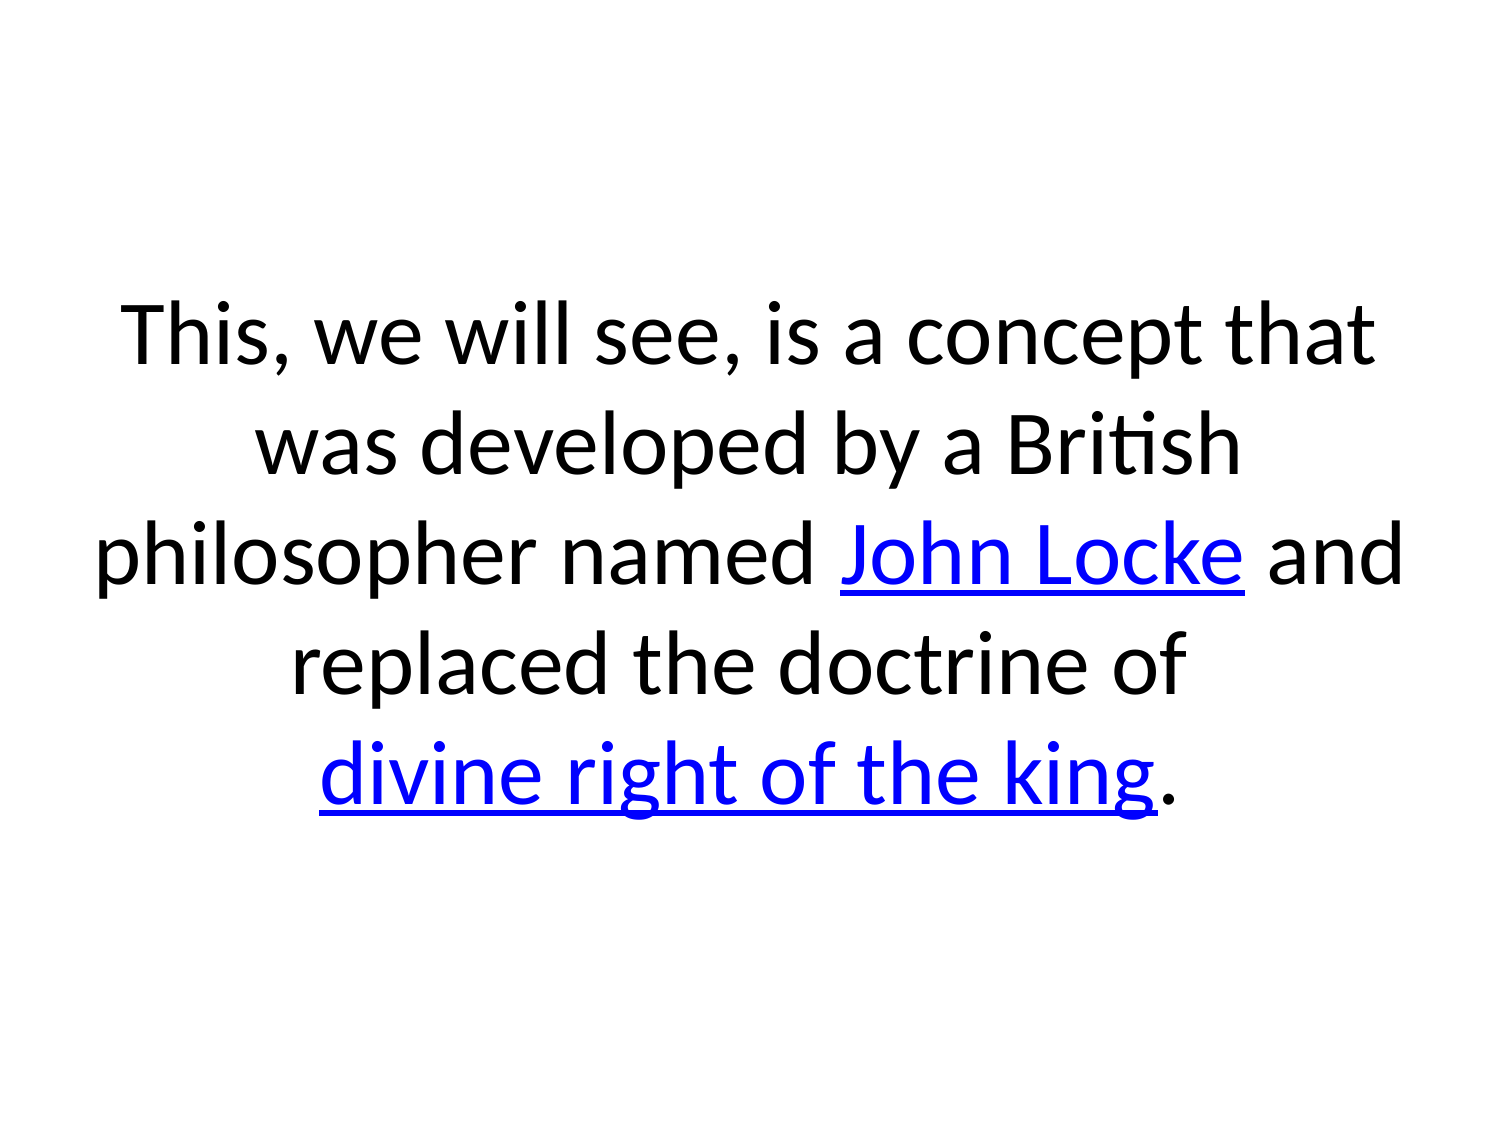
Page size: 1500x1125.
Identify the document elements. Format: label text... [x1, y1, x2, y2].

title This, we will see, is a concept that was developed by a British philosopher named John Locke and replaced the doctrine of divine right of the king. [74, 44, 1426, 1051]
